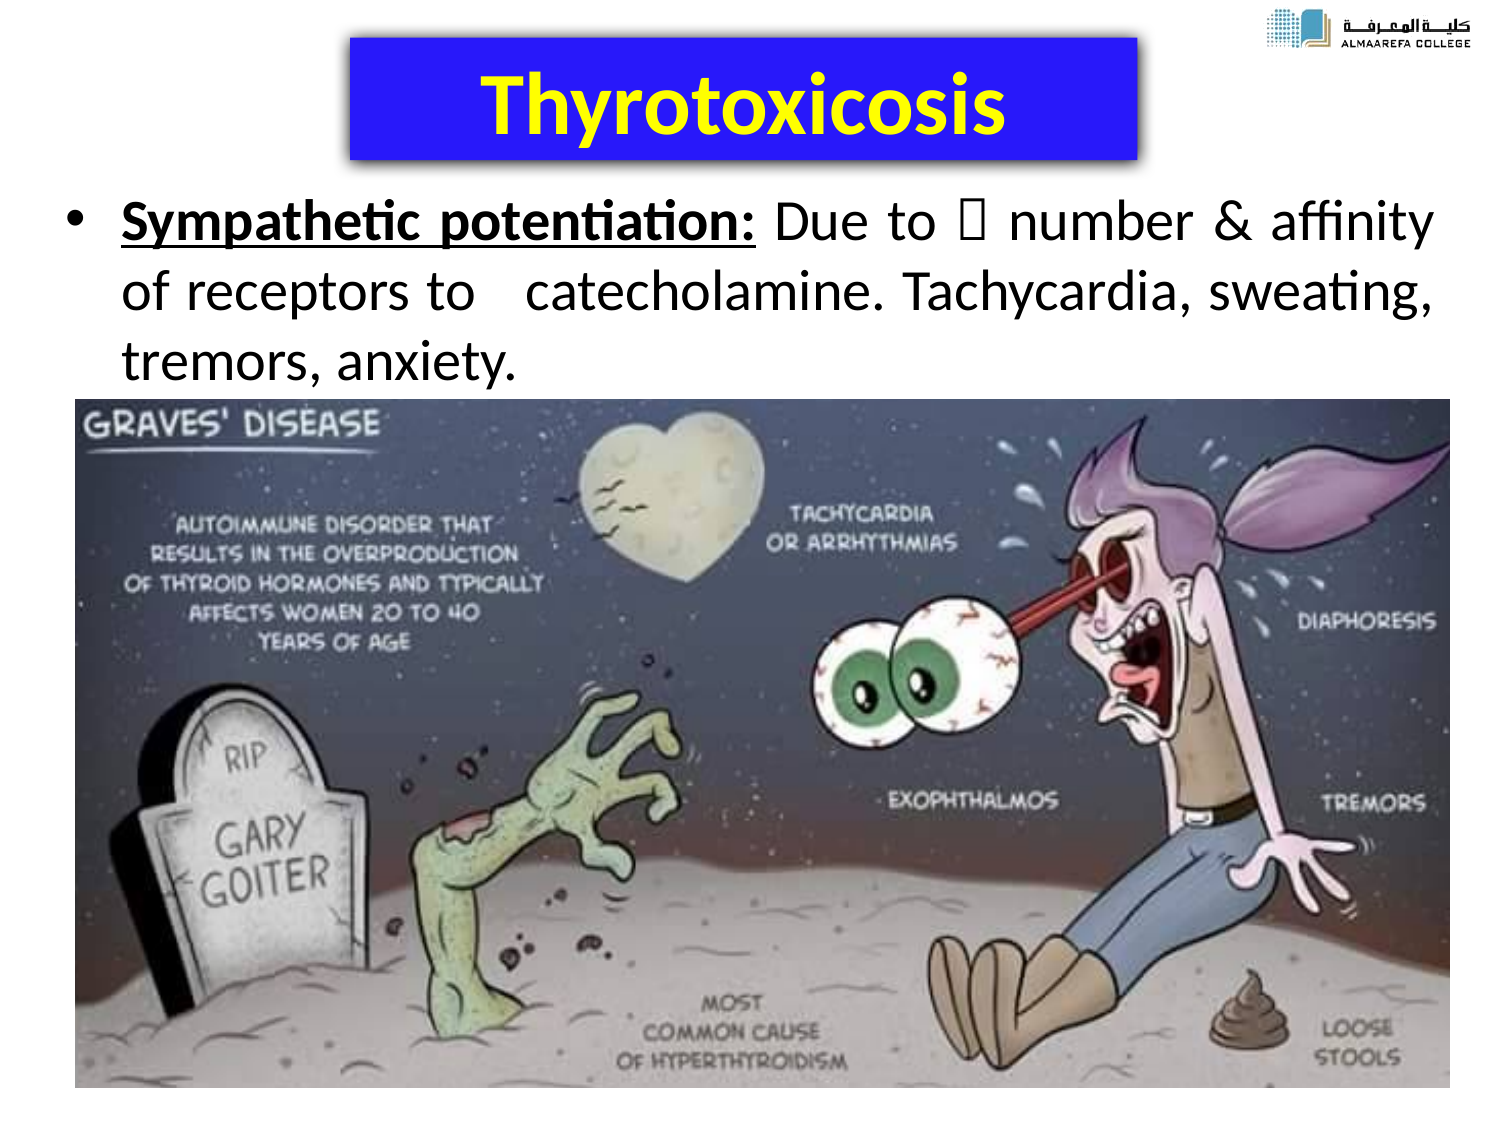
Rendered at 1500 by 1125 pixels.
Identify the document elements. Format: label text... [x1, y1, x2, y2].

list Sympathetic potentiation: Due to  number & affinity of receptors to catecholamine. Tachycardia, sweating, tremors, anxiety. [50, 174, 1450, 1063]
picture [1262, 0, 1475, 65]
title Thyrotoxicosis [350, 37, 1138, 161]
picture [74, 399, 1451, 1088]
